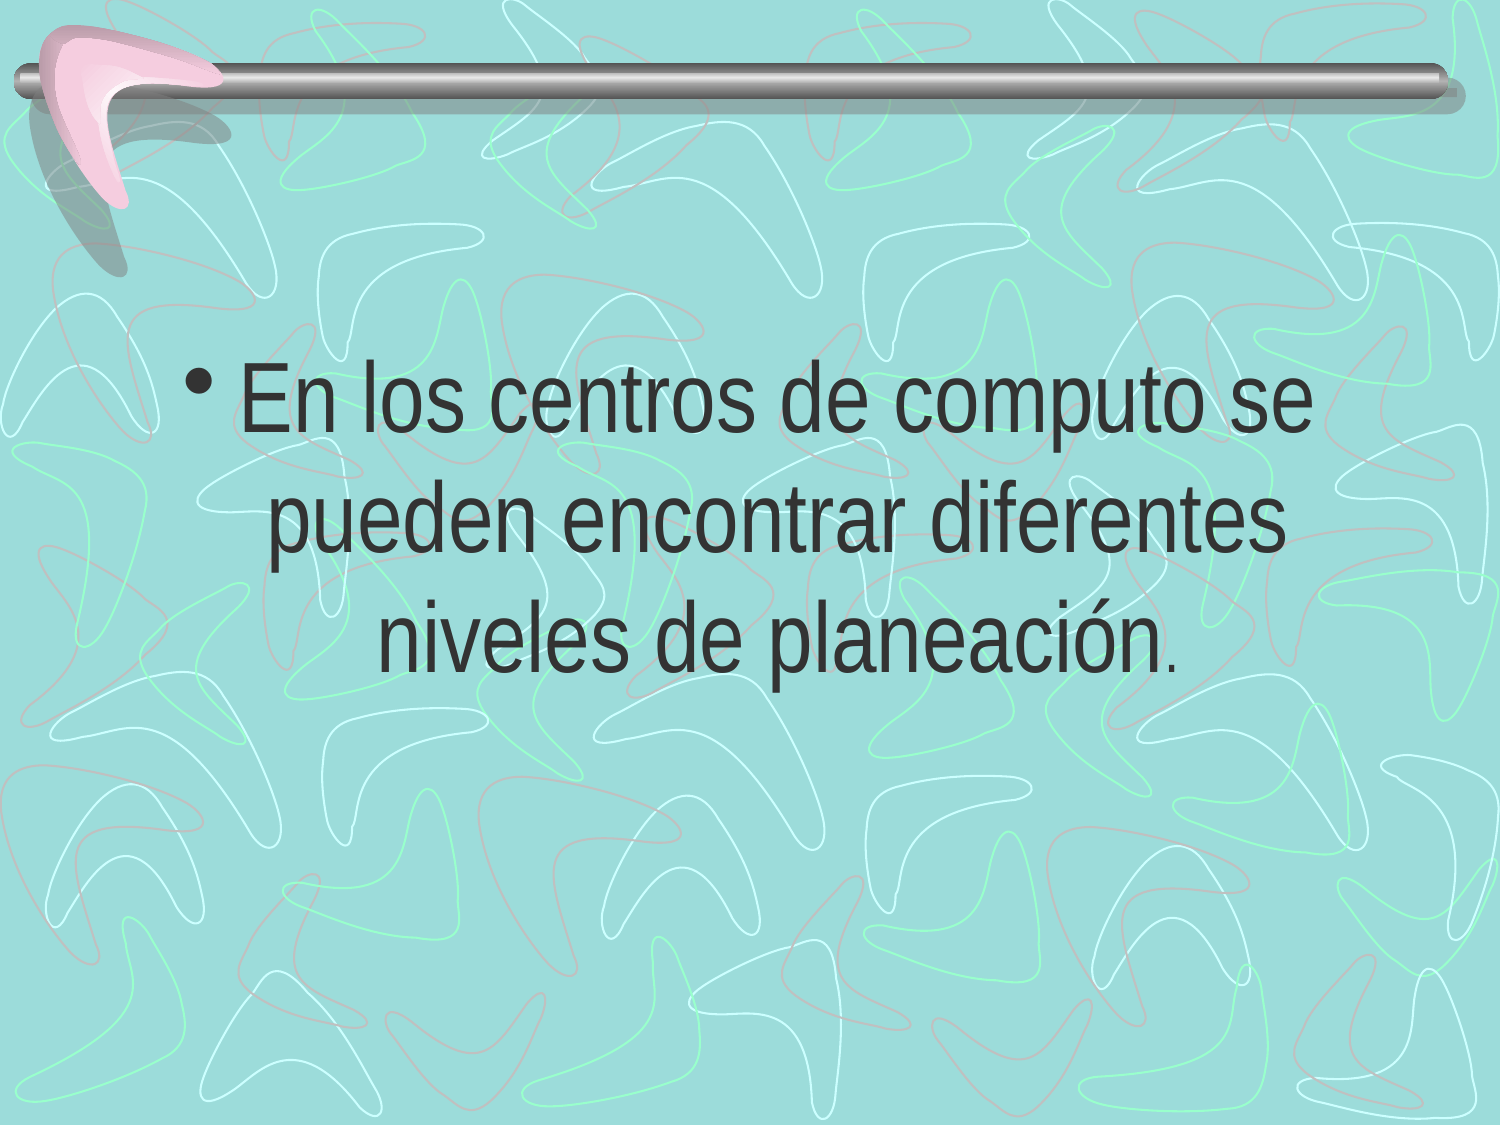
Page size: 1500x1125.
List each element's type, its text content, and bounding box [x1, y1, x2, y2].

list En los centros de computo se pueden encontrar diferentes niveles de planeación. [112, 324, 1388, 1000]
